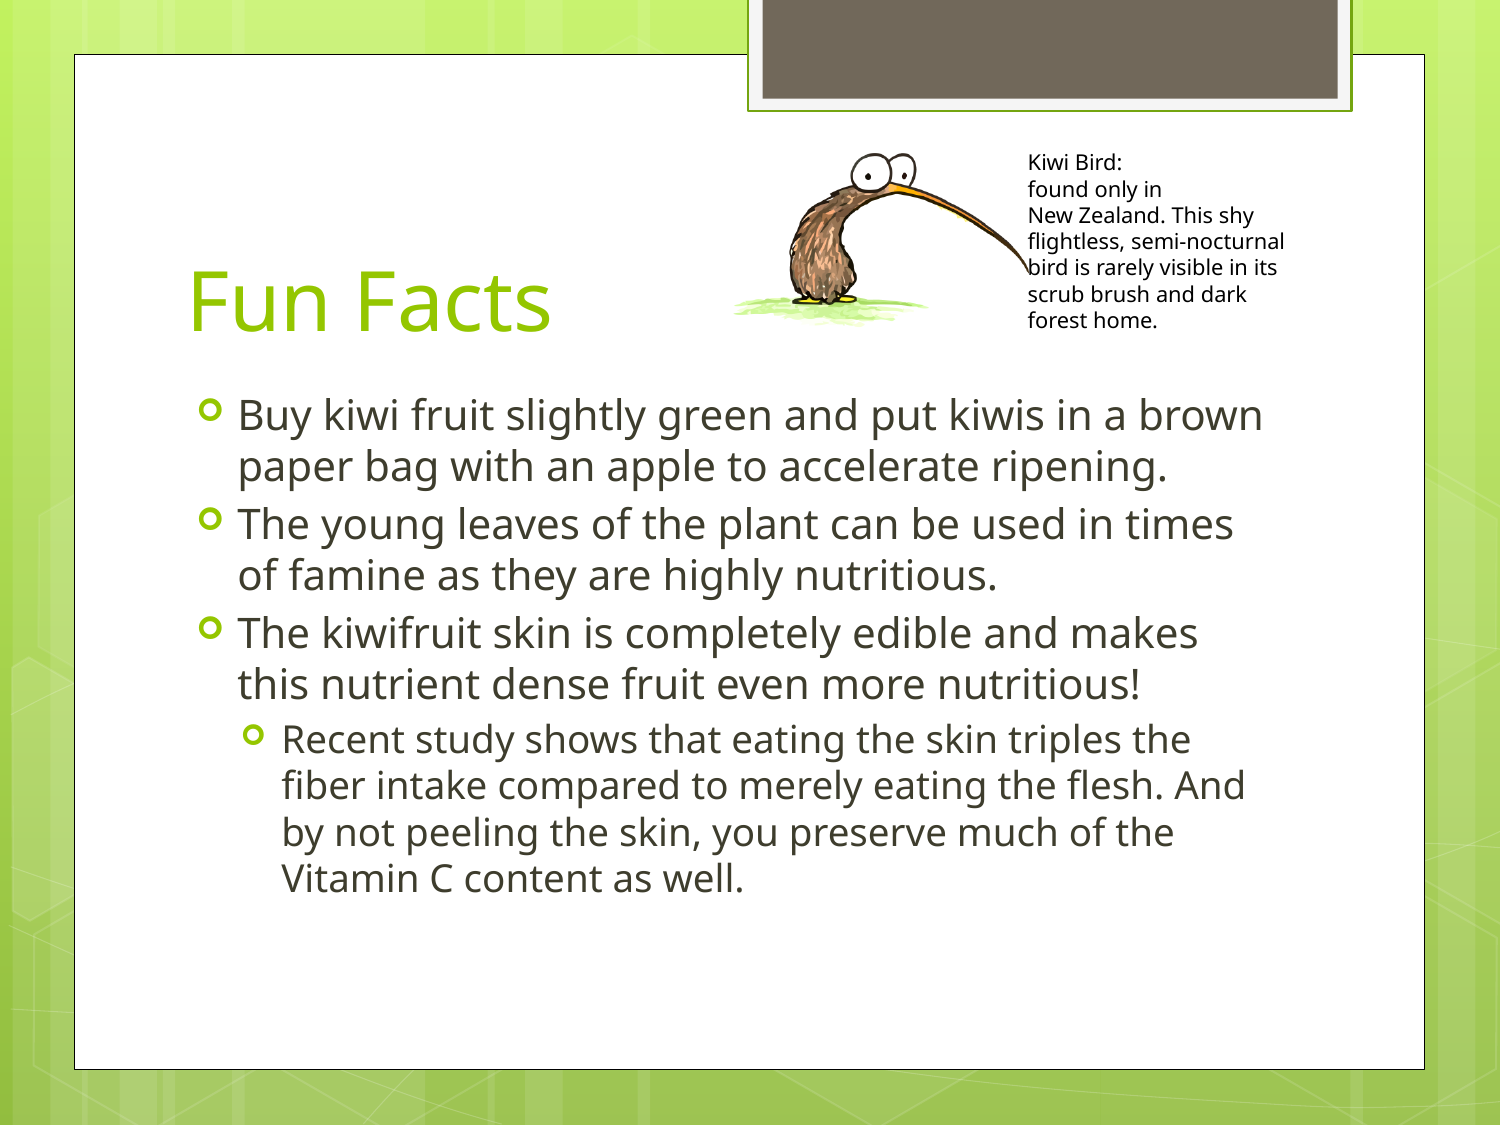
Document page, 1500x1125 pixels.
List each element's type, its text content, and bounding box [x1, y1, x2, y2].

text_box Kiwi Bird: found only in New Zealand. This shy flightless, semi-nocturnal bird is rarely visible in its scrub brush and dark forest home. [1044, 141, 1301, 340]
title Fun Facts [171, 168, 1324, 357]
picture [724, 132, 1041, 338]
list Buy kiwi fruit slightly green and put kiwis in a brown paper bag with an apple to accelerate ripening. The young leaves of the plant can be used in times of famine as they are highly nutritious. The kiwifruit skin is completely edible and makes this nutrient dense fruit even more nutritious! Recent study shows that eating the skin triples the fiber intake compared to merely eating the flesh. And by not peeling the skin, you preserve much of the Vitamin C content as well. [171, 381, 1283, 957]
